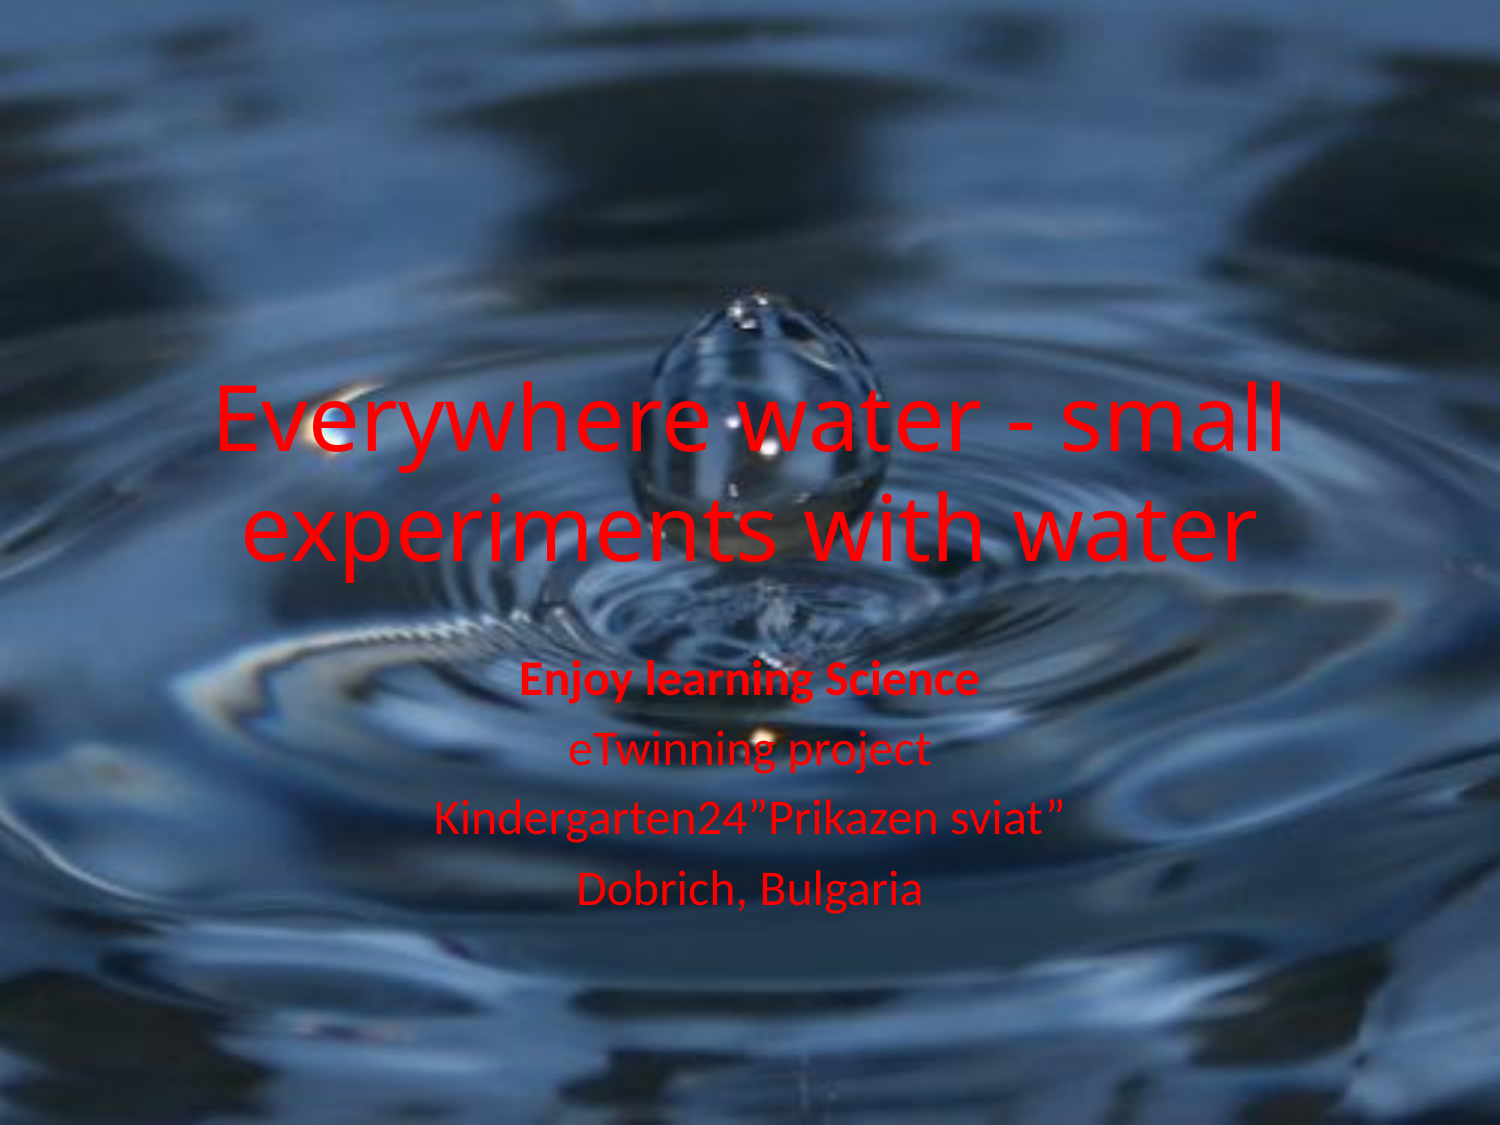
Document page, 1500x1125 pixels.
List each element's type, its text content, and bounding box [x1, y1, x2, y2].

subtitle Enjoy learning Science eTwinning project Kindergarten24”Prikazen sviat” Dobrich, Bulgaria [225, 637, 1275, 925]
title Everywhere water - small experiments with water [112, 349, 1388, 591]
picture [0, 0, 1500, 1125]
